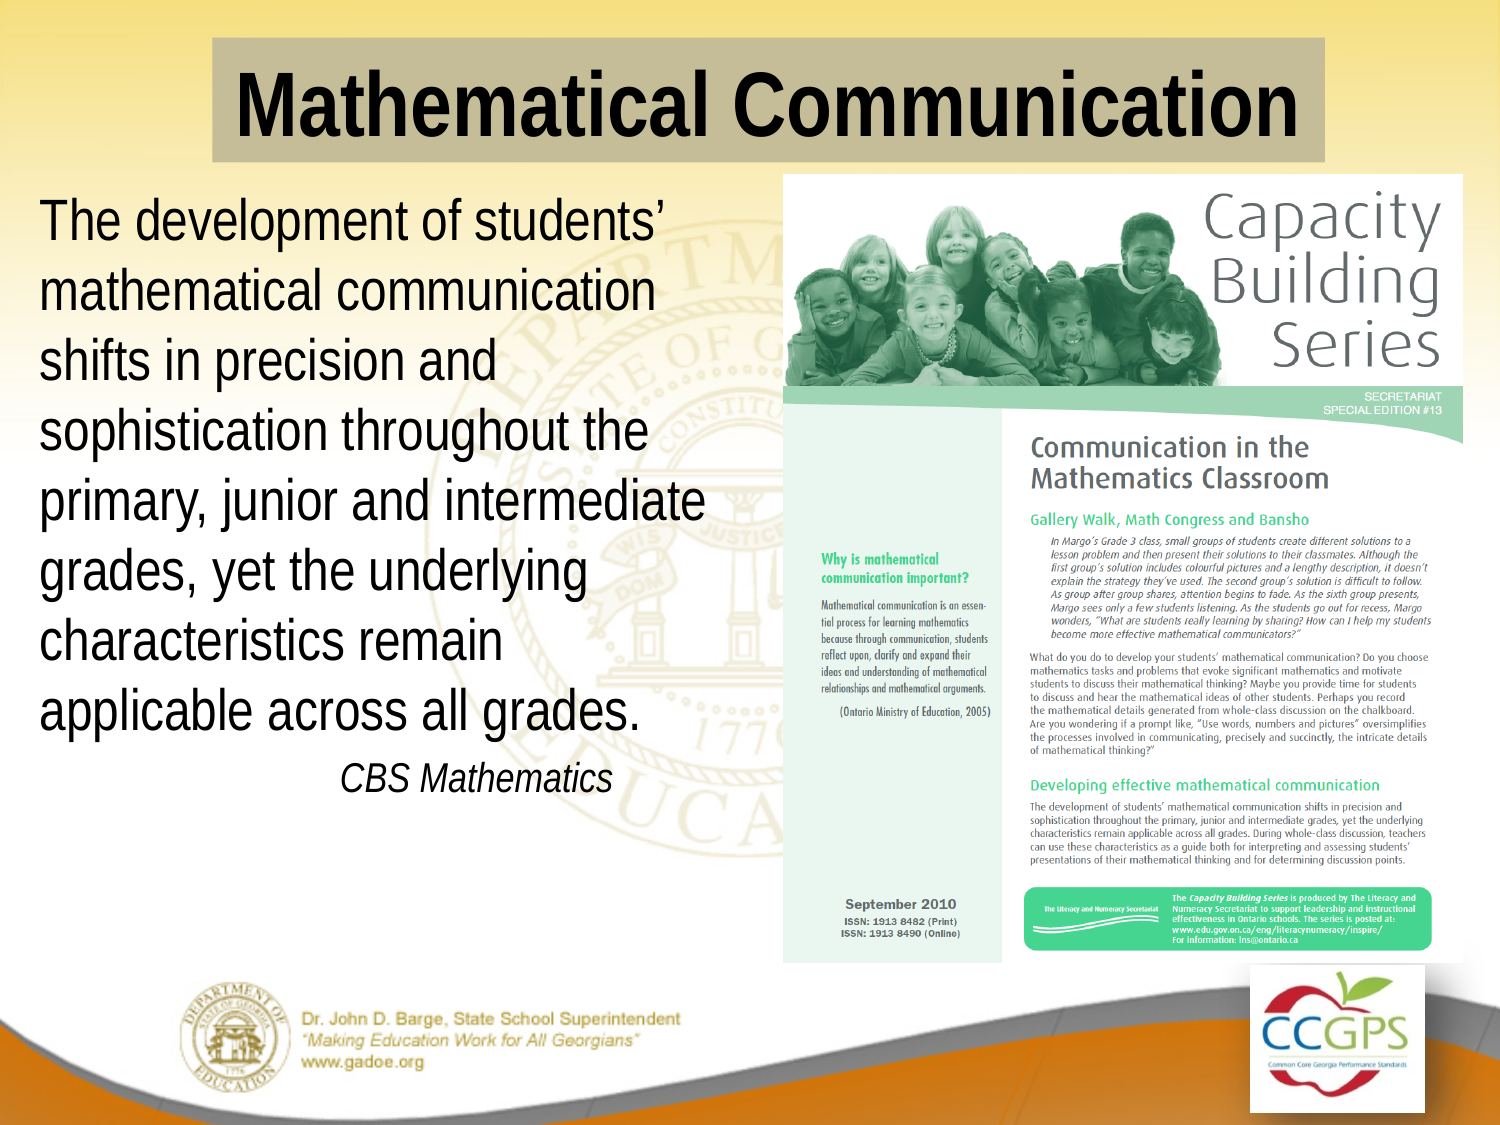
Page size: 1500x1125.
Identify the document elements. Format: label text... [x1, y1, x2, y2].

subtitle The development of students’ mathematical communication shifts in precision and sophistication throughout the primary, junior and intermediate grades, yet the underlying characteristics remain applicable across all grades. CBS Mathematics [24, 174, 738, 1038]
title Mathematical Communication [212, 37, 1326, 163]
picture [0, 0, 1500, 1125]
